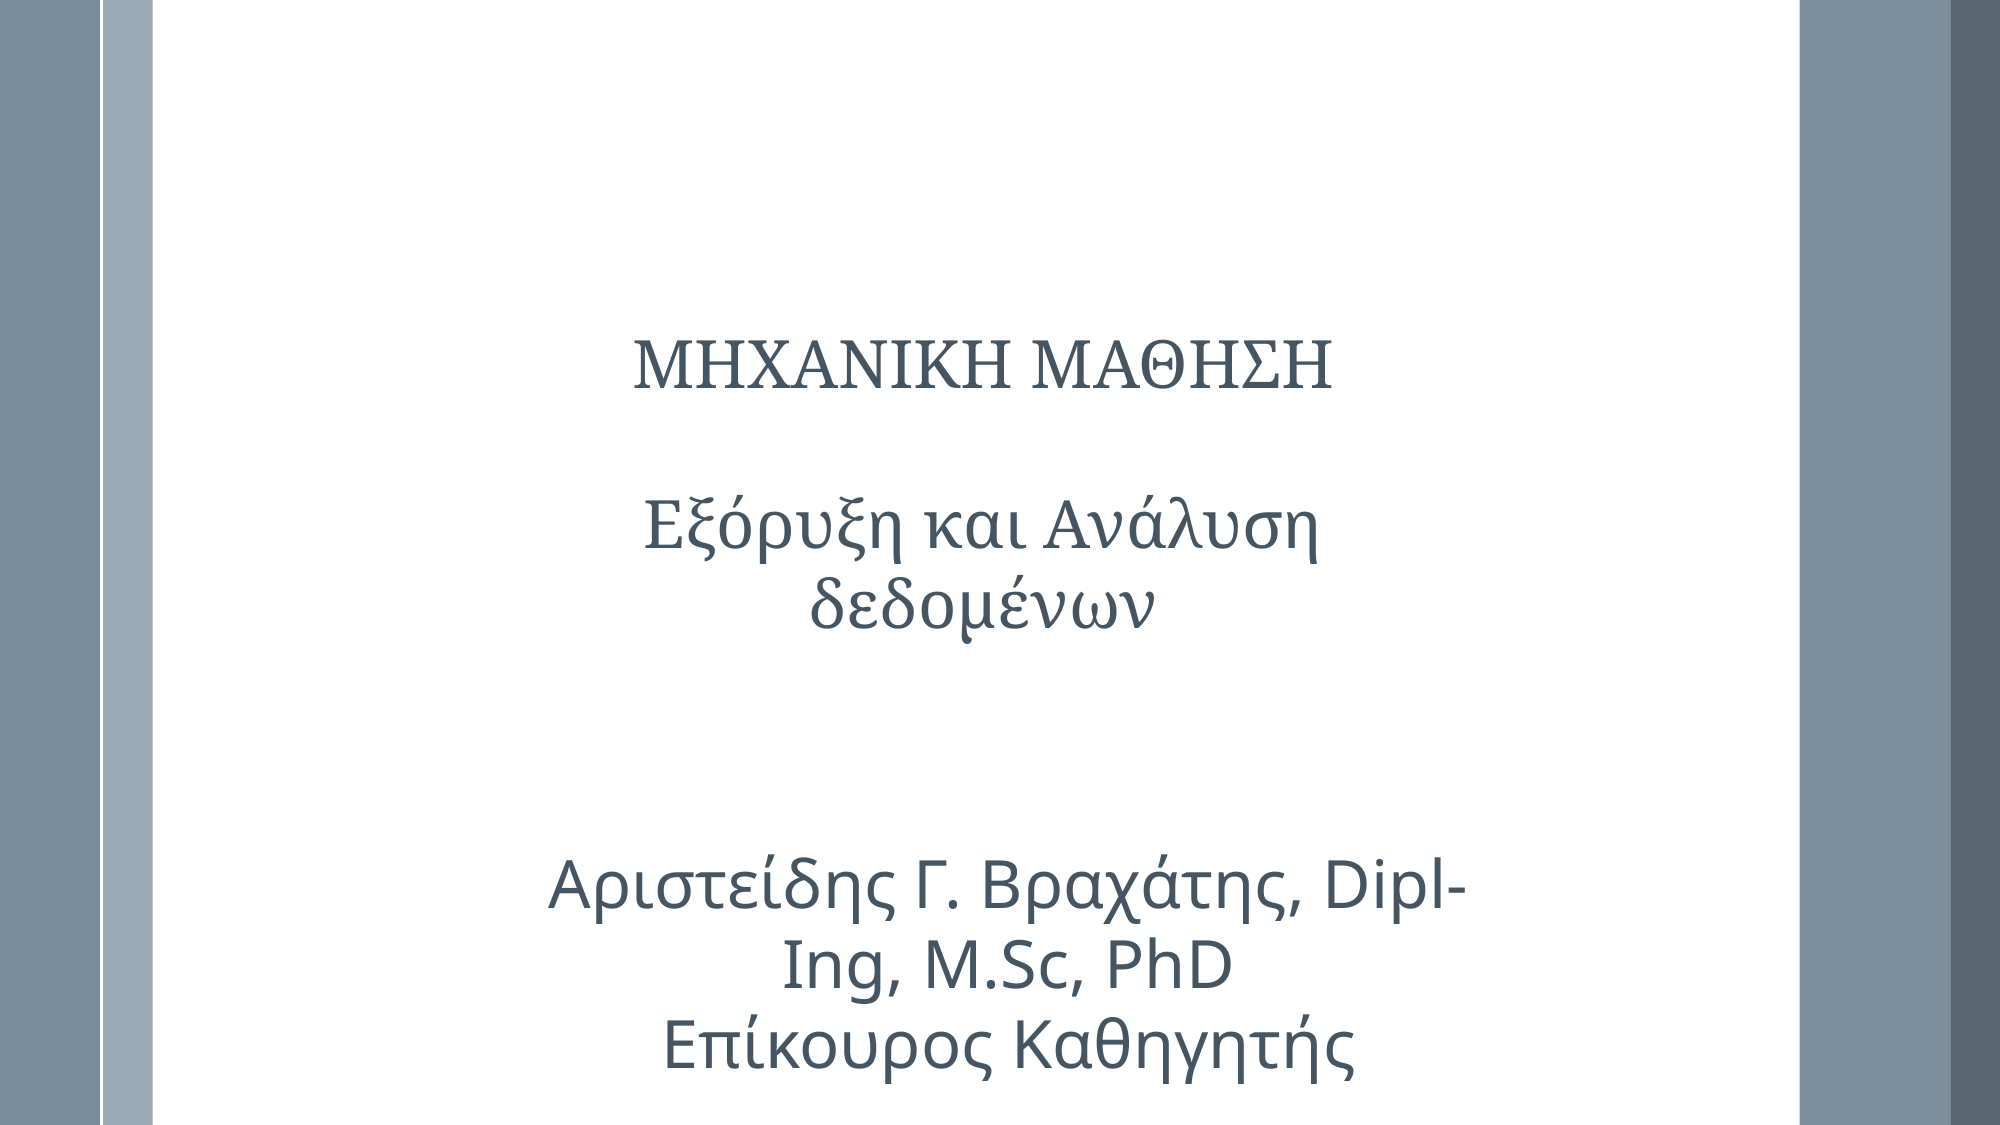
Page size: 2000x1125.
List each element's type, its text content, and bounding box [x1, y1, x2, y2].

text_box Αριστείδης Γ. Βραχάτης, Dipl-Ing, M.Sc, PhD Επίκουρος Καθηγητής [508, 834, 1509, 1089]
text_box ΜΗΧΑΝΙΚΗ ΜΑΘΗΣΗ Εξόρυξη και Ανάλυση δεδομένων [503, 314, 1464, 649]
